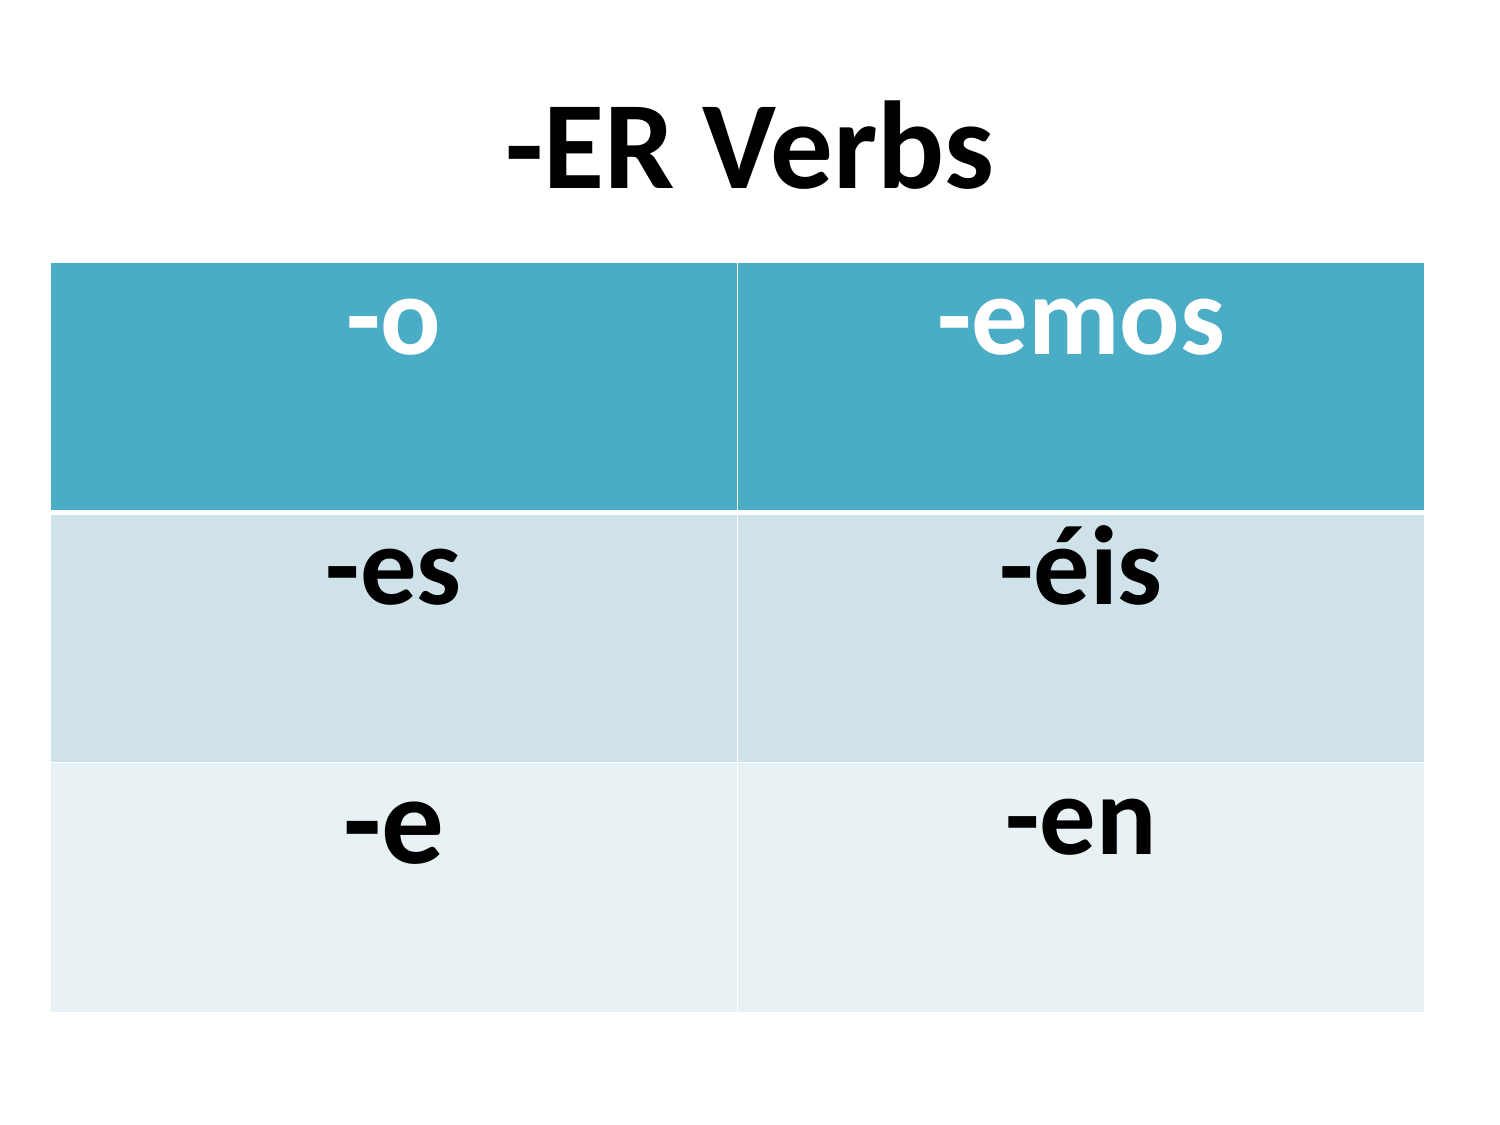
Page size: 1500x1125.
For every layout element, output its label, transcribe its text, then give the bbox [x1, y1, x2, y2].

table_cell -en [738, 763, 1424, 1012]
table_header -emos [738, 263, 1424, 510]
table_cell -éis [738, 515, 1424, 762]
title -ER Verbs [75, 45, 1425, 233]
table_cell -es [51, 515, 737, 762]
table_header -o [51, 263, 737, 510]
table_cell -e [51, 763, 737, 1012]
